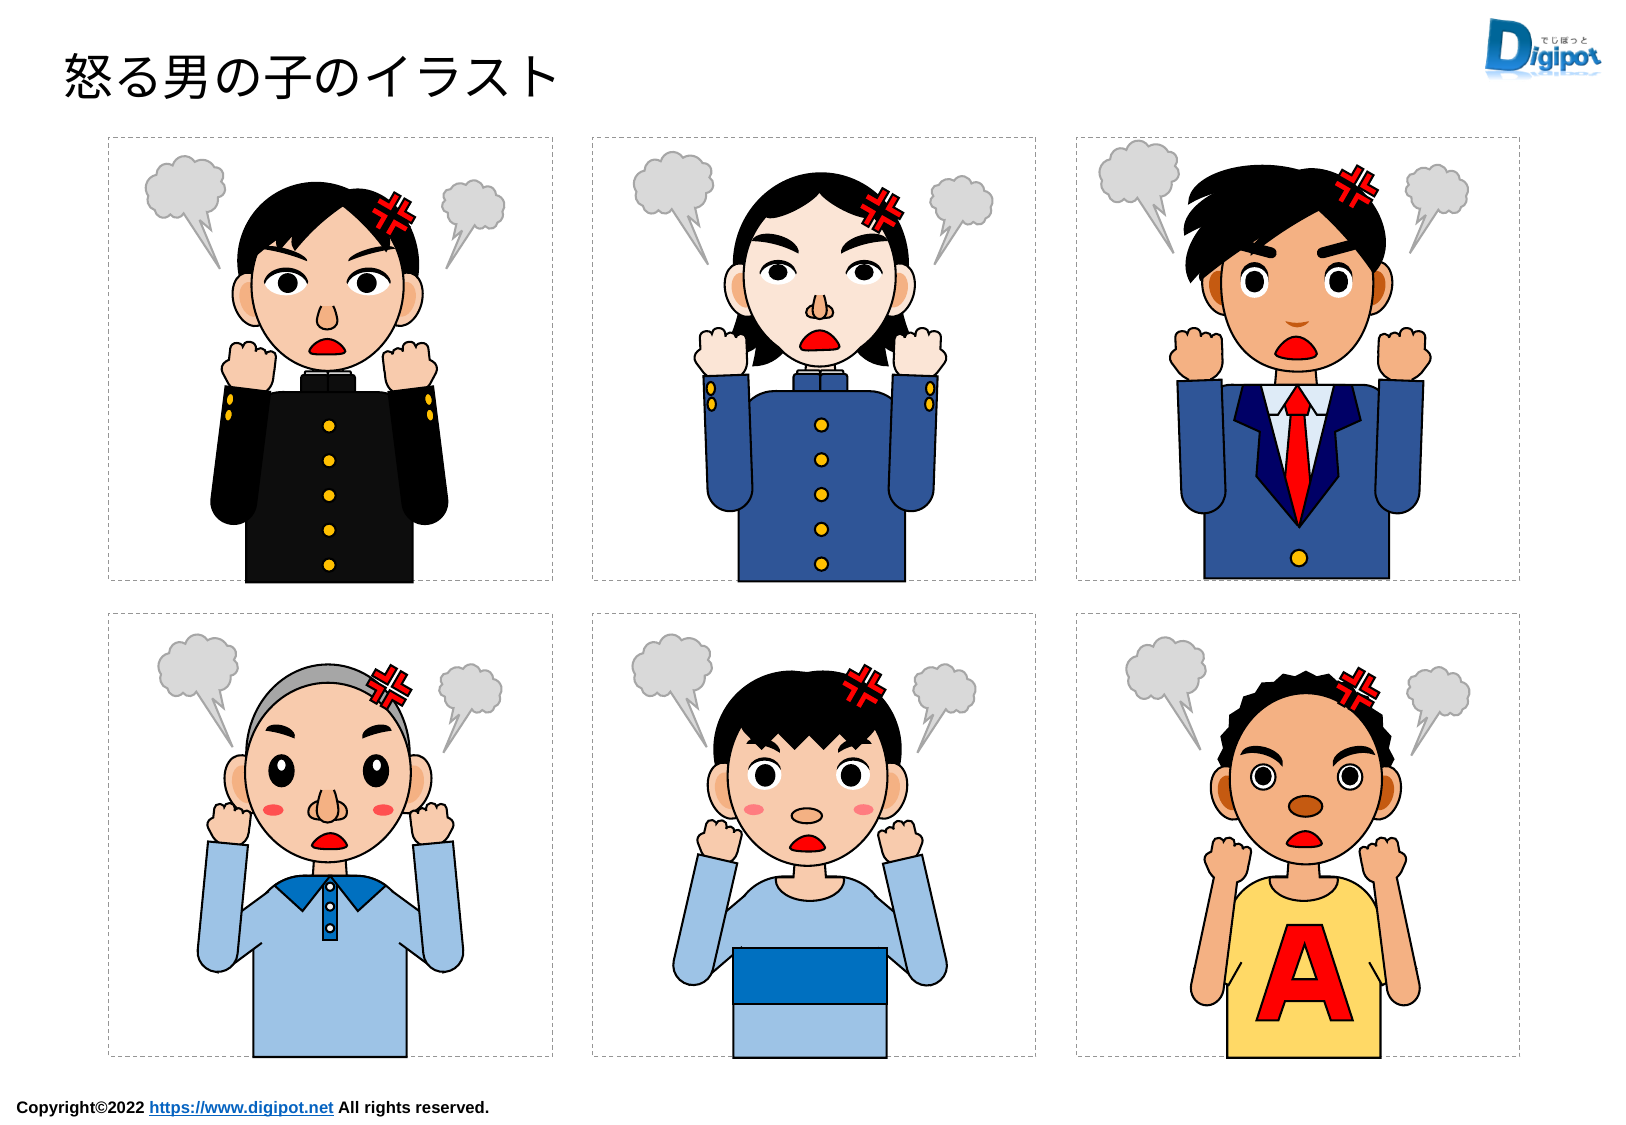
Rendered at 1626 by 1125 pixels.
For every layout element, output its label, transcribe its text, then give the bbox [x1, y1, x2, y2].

picture [1485, 18, 1602, 82]
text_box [633, 151, 993, 582]
text_box 怒る男の子のイラスト [48, 38, 578, 113]
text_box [632, 634, 976, 1058]
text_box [158, 634, 502, 1057]
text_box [145, 156, 505, 583]
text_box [1126, 637, 1470, 1058]
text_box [1099, 140, 1469, 579]
